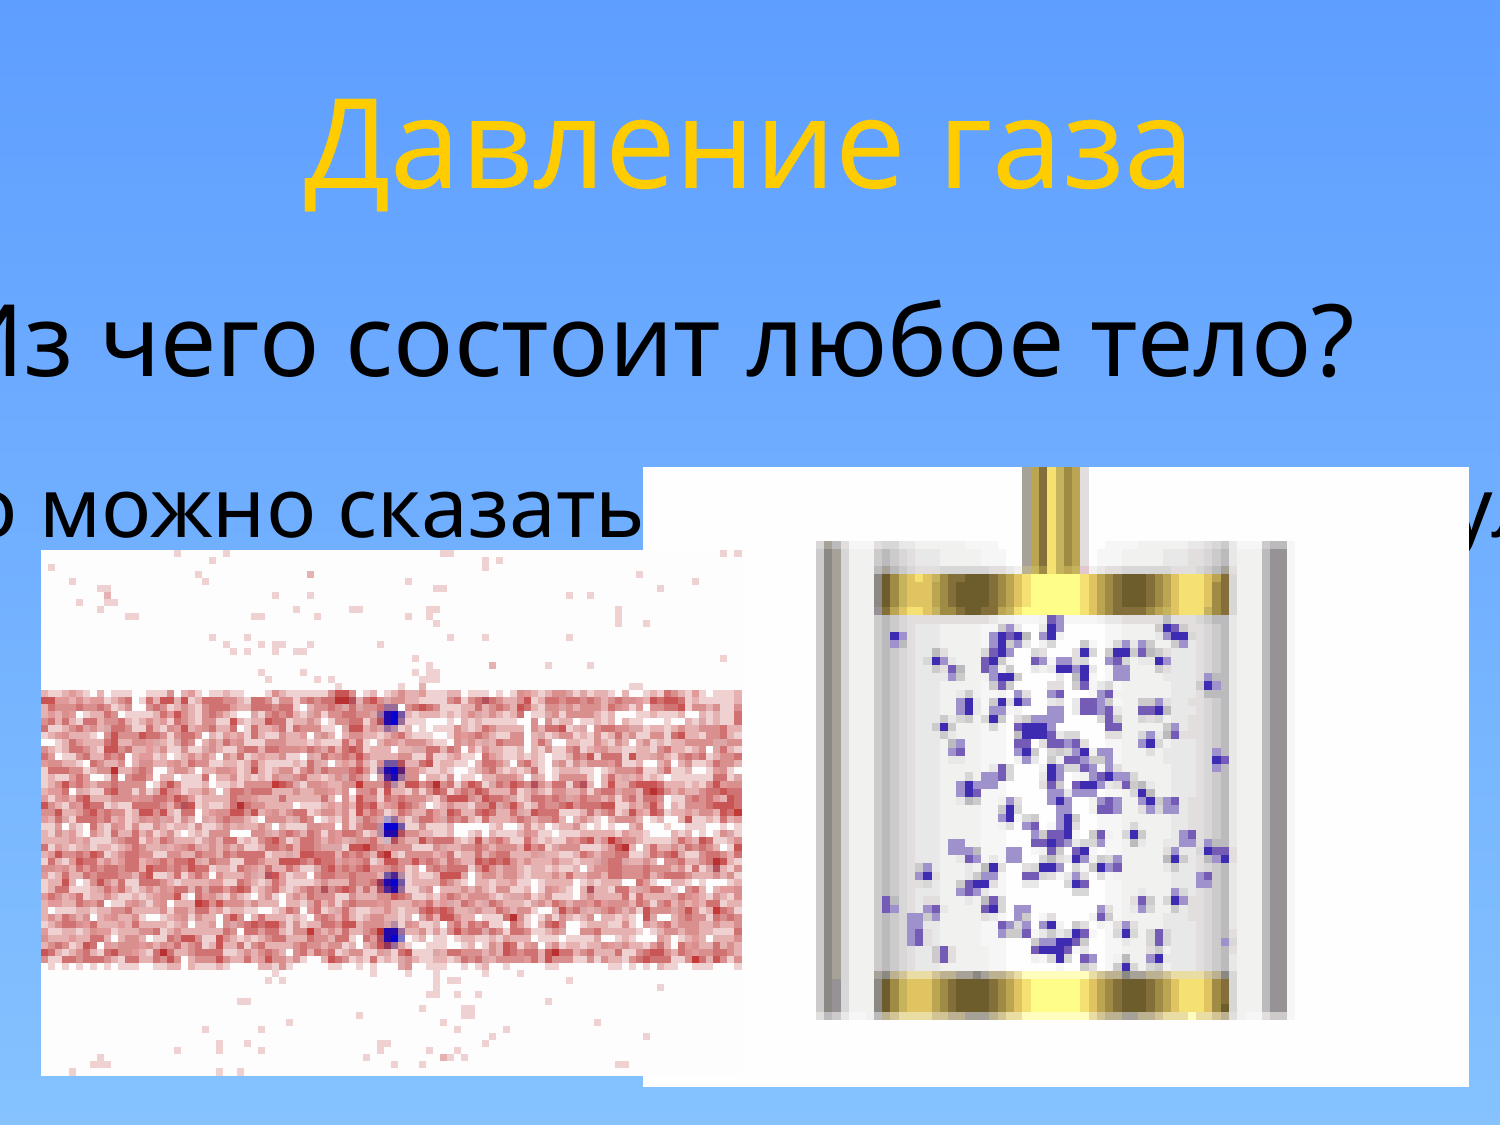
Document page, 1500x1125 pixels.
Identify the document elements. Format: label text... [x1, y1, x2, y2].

picture [40, 467, 1469, 1087]
title Давление газа [74, 44, 1426, 233]
text_box Из чего состоит любое тело? [0, 269, 1371, 405]
text_box Что можно сказать о движении молекул? [0, 446, 1500, 562]
